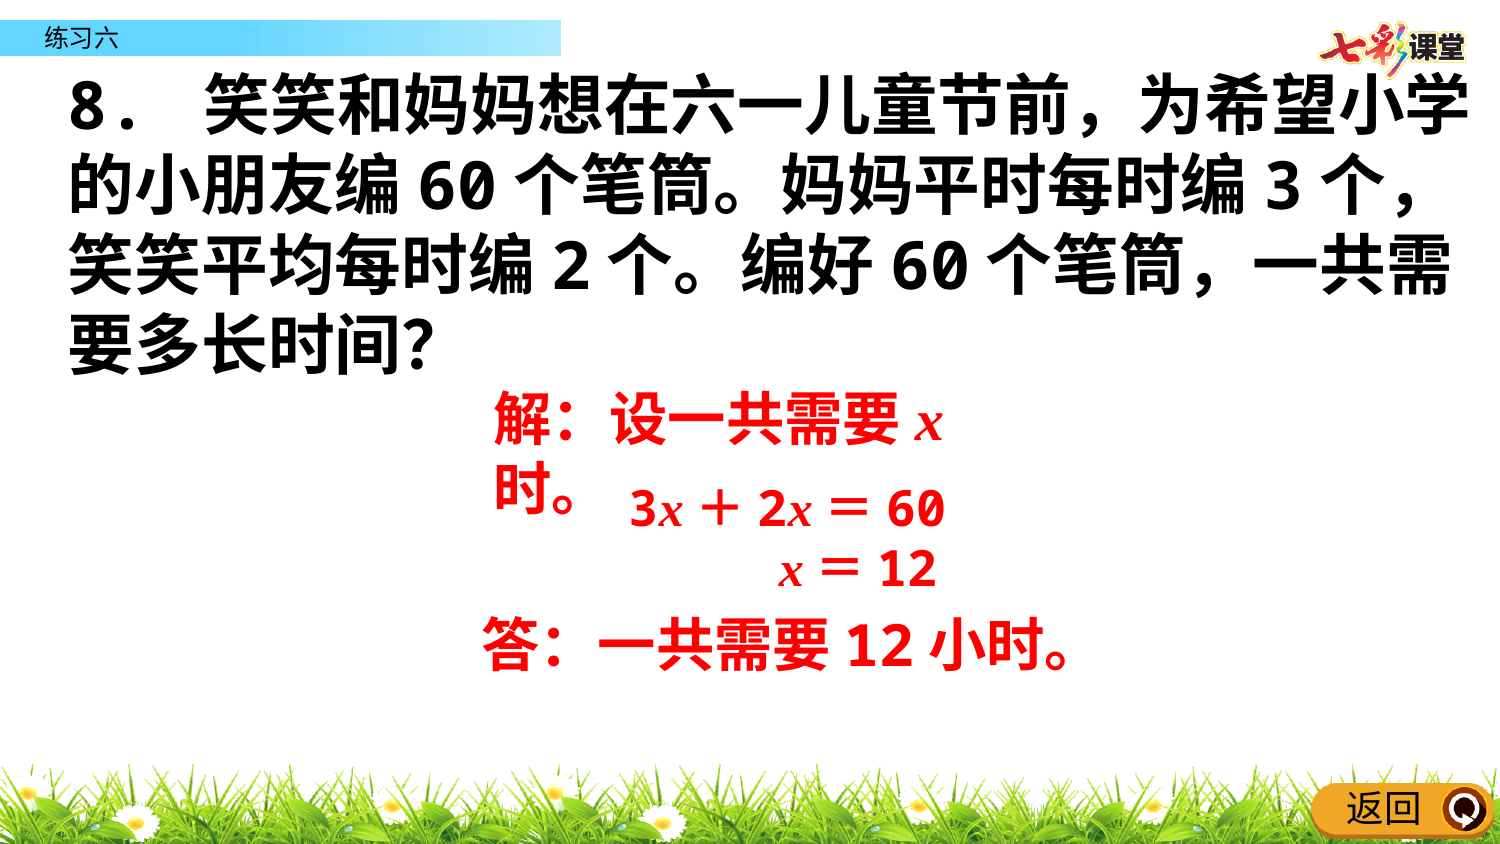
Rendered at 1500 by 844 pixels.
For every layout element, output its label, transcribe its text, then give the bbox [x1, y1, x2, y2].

text_box 8. 笑笑和妈妈想在六一儿童节前，为希望小学的小朋友编60个笔筒。妈妈平时每时编3个，笑笑平均每时编2个。编好60个笔筒，一共需要多长时间？ [53, 55, 1489, 391]
picture [0, 764, 1500, 844]
picture [1316, 20, 1468, 55]
text_box 3x＋2x＝60 x＝12 [614, 469, 1034, 600]
text_box 解：设一共需要x时。 [478, 374, 1081, 530]
text_box 答：一共需要12小时。 [466, 600, 1138, 685]
